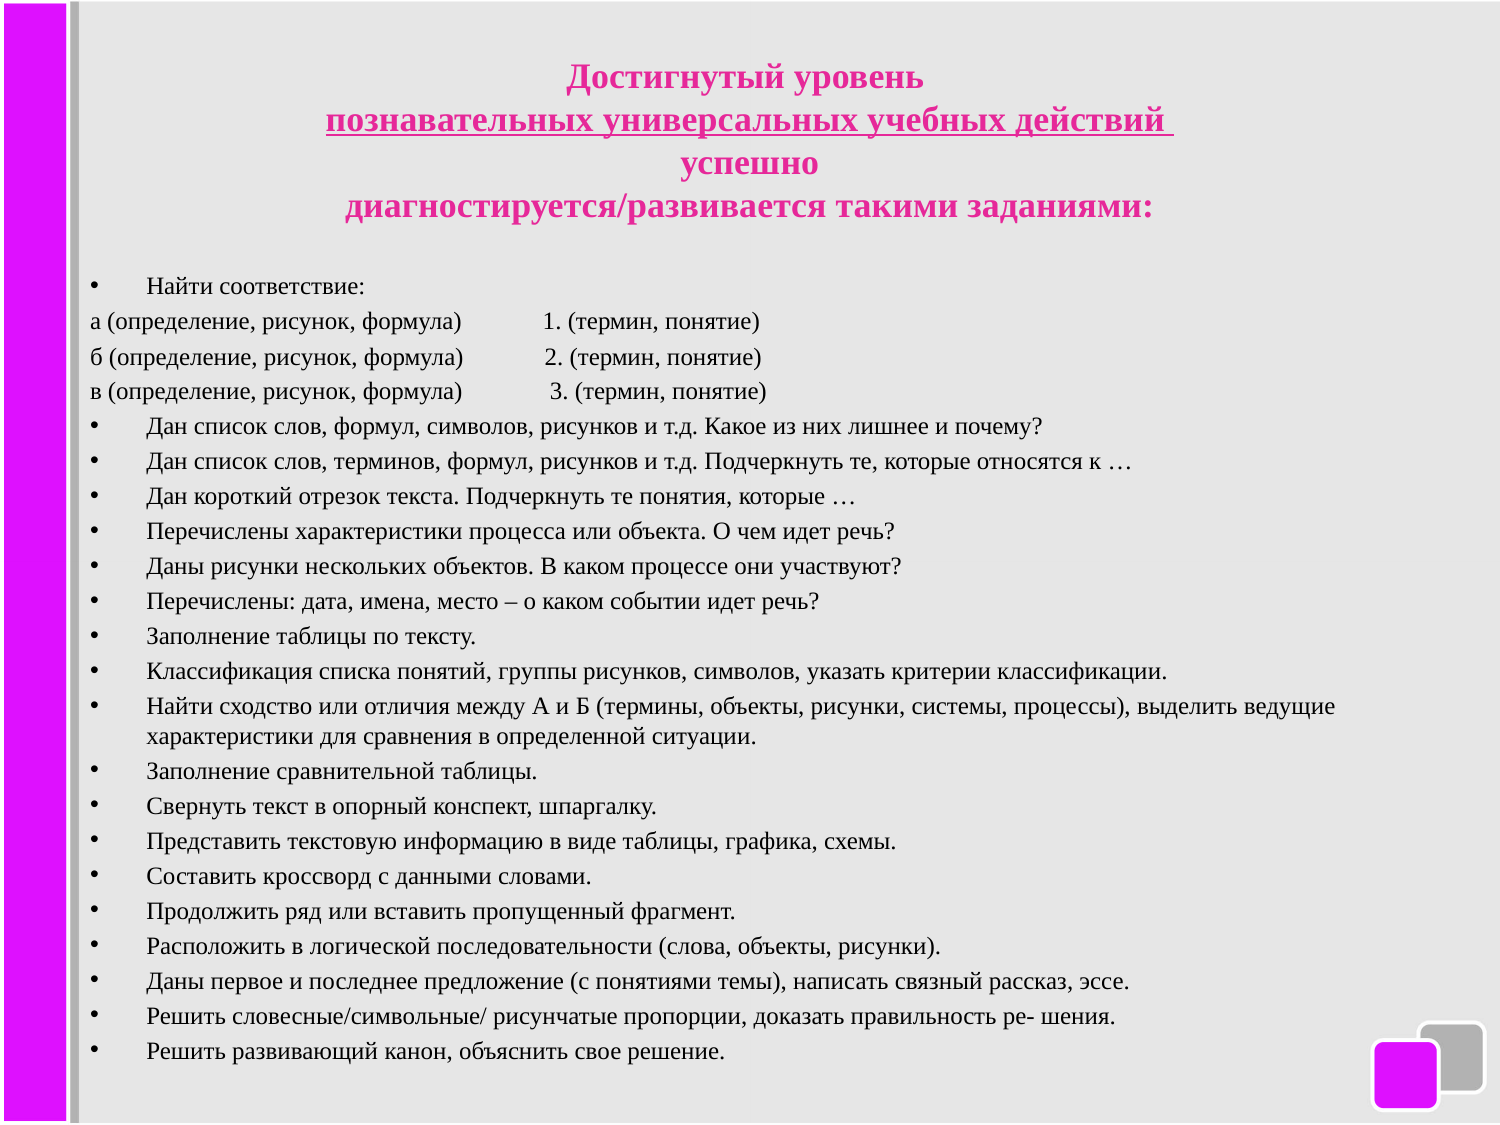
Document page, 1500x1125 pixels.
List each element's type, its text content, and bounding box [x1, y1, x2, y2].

picture [0, 0, 1500, 1125]
list Найти соответствие: а (определение, рисунок, формула) 1. (термин, понятие) б (определение, рисунок, формула) 2. (термин, понятие) в (определение, рисунок, формула) 3. (термин, понятие) Дан список слов, формул, символов, рисунков и т.д. Какое из них лишнее и почему? Дан список слов, терминов, формул, рисунков и т.д. Подчеркнуть те, которые относятся к … Дан короткий отрезок текста. Подчеркнуть те понятия, которые … Перечислены характеристики процесса или объекта. О чем идет речь? Даны рисунки нескольких объектов. В каком процессе они участвуют? Перечислены: дата, имена, место – о каком событии идет речь? Заполнение таблицы по тексту. Классификация списка понятий, группы рисунков, символов, указать критерии классификации. Найти сходство или отличия между А и Б (термины, объекты, рисунки, системы, процессы), выделить ведущие характеристики для сравнения в определенной ситуации. Заполнение сравнительной таблицы. Свернуть текст в опорный конспект, шпаргалку. Представить текстовую информацию в виде таблицы, графика, схемы. Составить кроссворд с данными словами. Продолжить ряд или вставить пропущенный фрагмент. Расположить в логической последовательности (слова, объекты, рисунки). Даны первое и последнее предложение (с понятиями темы), написать связный рассказ, эссе. Решить словесные/символьные/ рисунчатые пропорции, доказать правильность ре- шения. Решить развивающий канон, объяснить свое решение. [75, 262, 1425, 1005]
title Достигнутый уровень познавательных универсальных учебных действий успешно диагностируется/развивается такими заданиями: [75, 45, 1425, 233]
